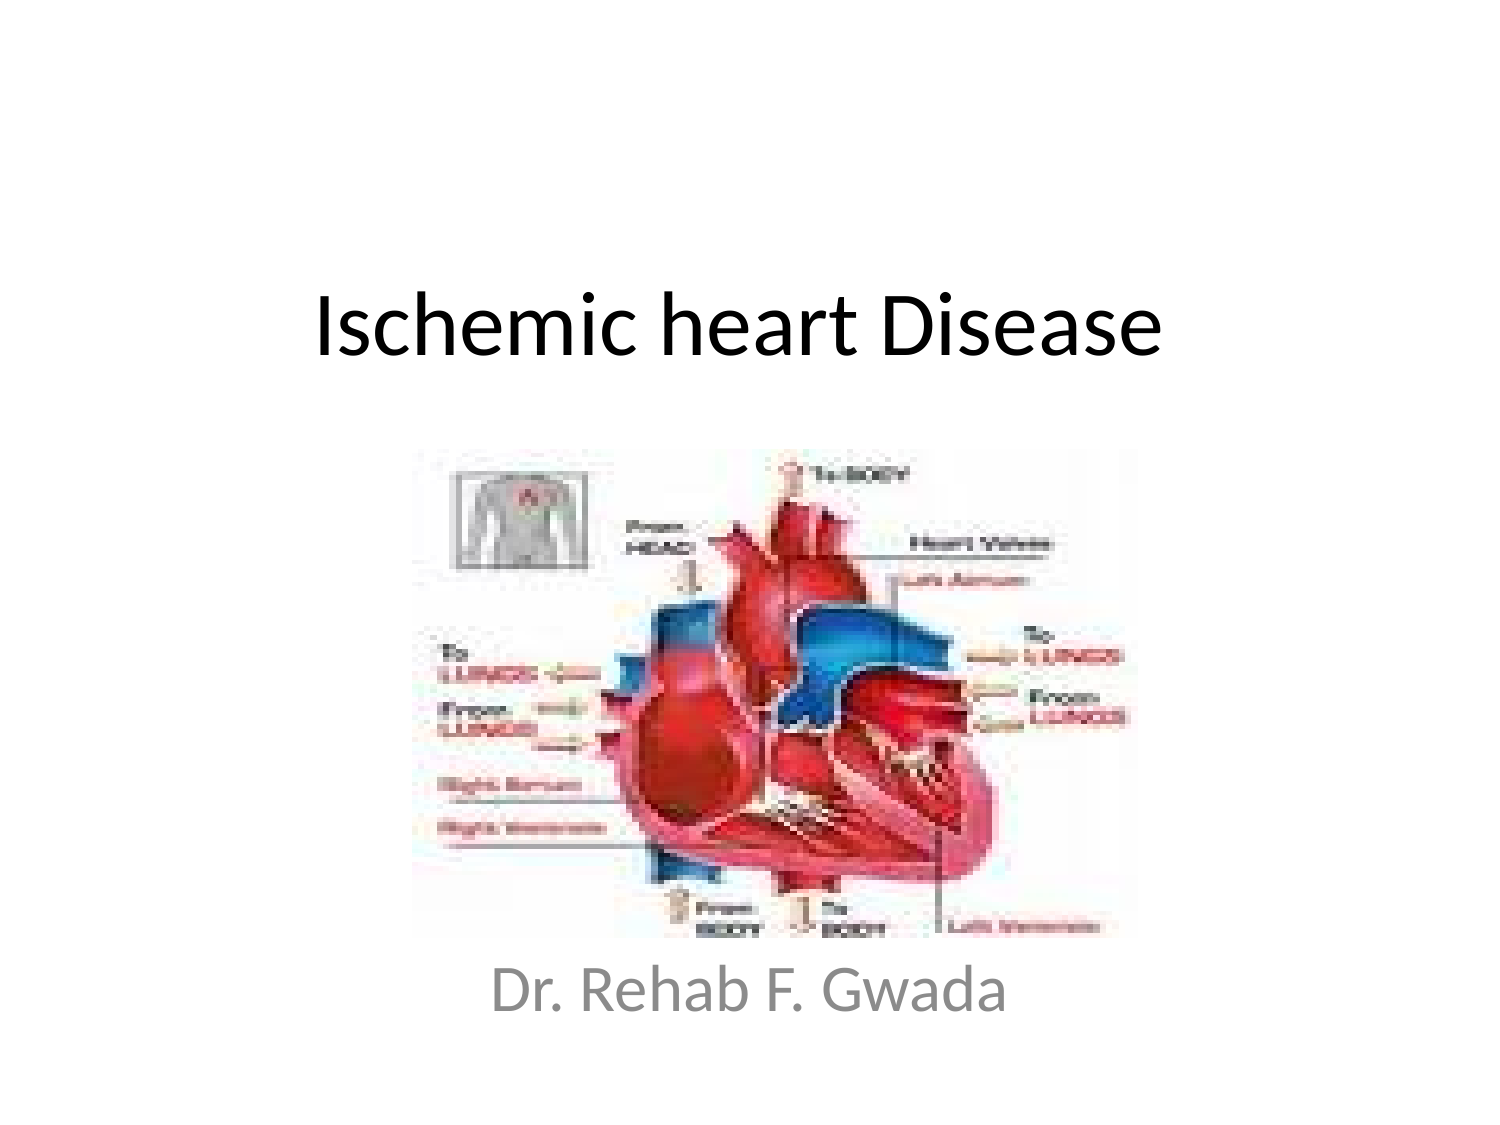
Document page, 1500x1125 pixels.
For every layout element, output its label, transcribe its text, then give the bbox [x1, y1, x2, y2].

picture [412, 449, 1138, 938]
subtitle Dr. Rehab F. Gwada [225, 937, 1275, 1038]
title Ischemic heart Disease [112, 212, 1388, 425]
